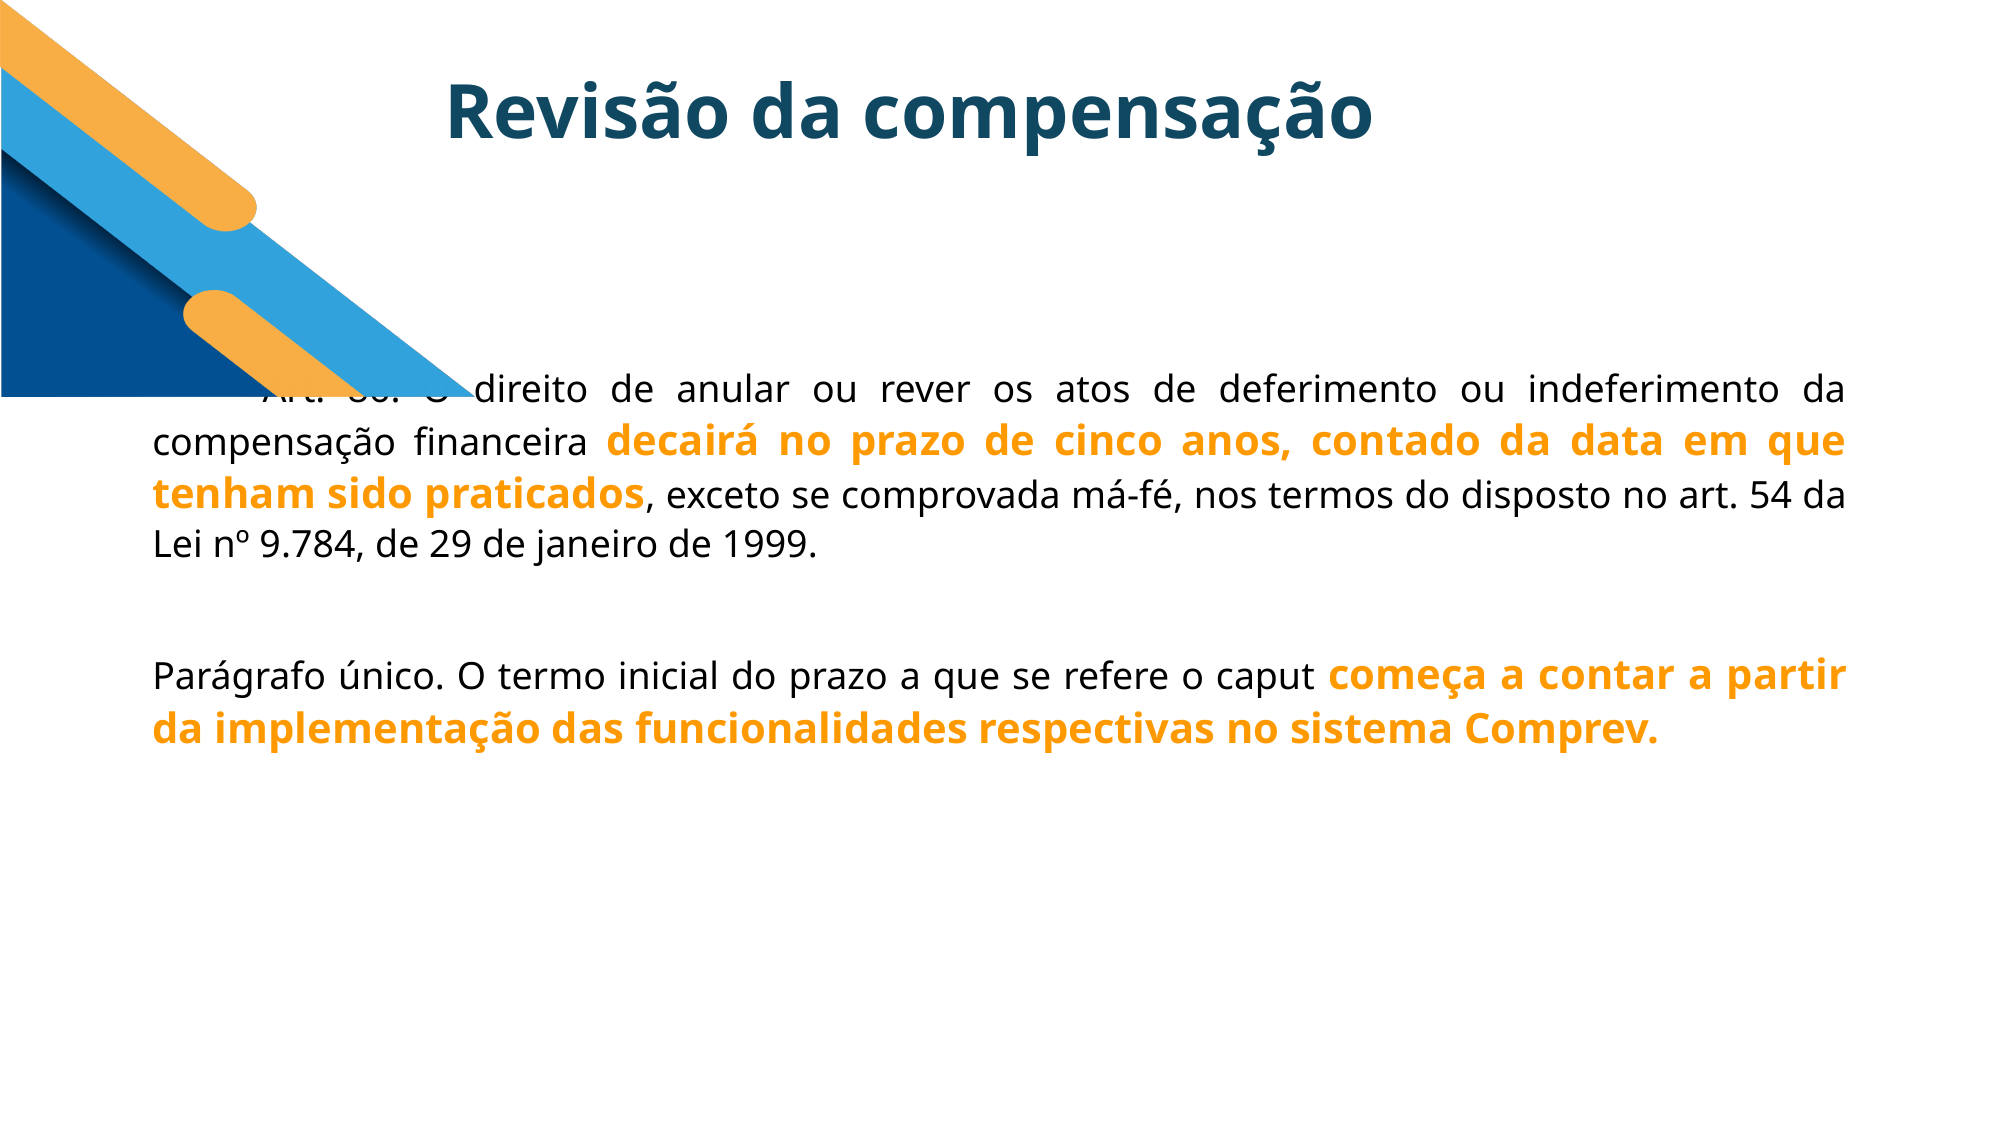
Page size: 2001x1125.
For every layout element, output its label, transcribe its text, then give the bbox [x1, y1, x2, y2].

text_box Art. 86. O direito de anular ou rever os atos de deferimento ou indeferimento da compensação financeira decairá no prazo de cinco anos, contado da data em que tenham sido praticados, exceto se comprovada má-fé, nos termos do disposto no art. 54 da Lei nº 9.784, de 29 de janeiro de 1999. Parágrafo único. O termo inicial do prazo a que se refere o caput começa a contar a partir da implementação das funcionalidades respectivas no sistema Comprev. [137, 354, 1863, 759]
text_box Revisão da compensação [429, 56, 1915, 161]
text_box [0, 0, 475, 397]
